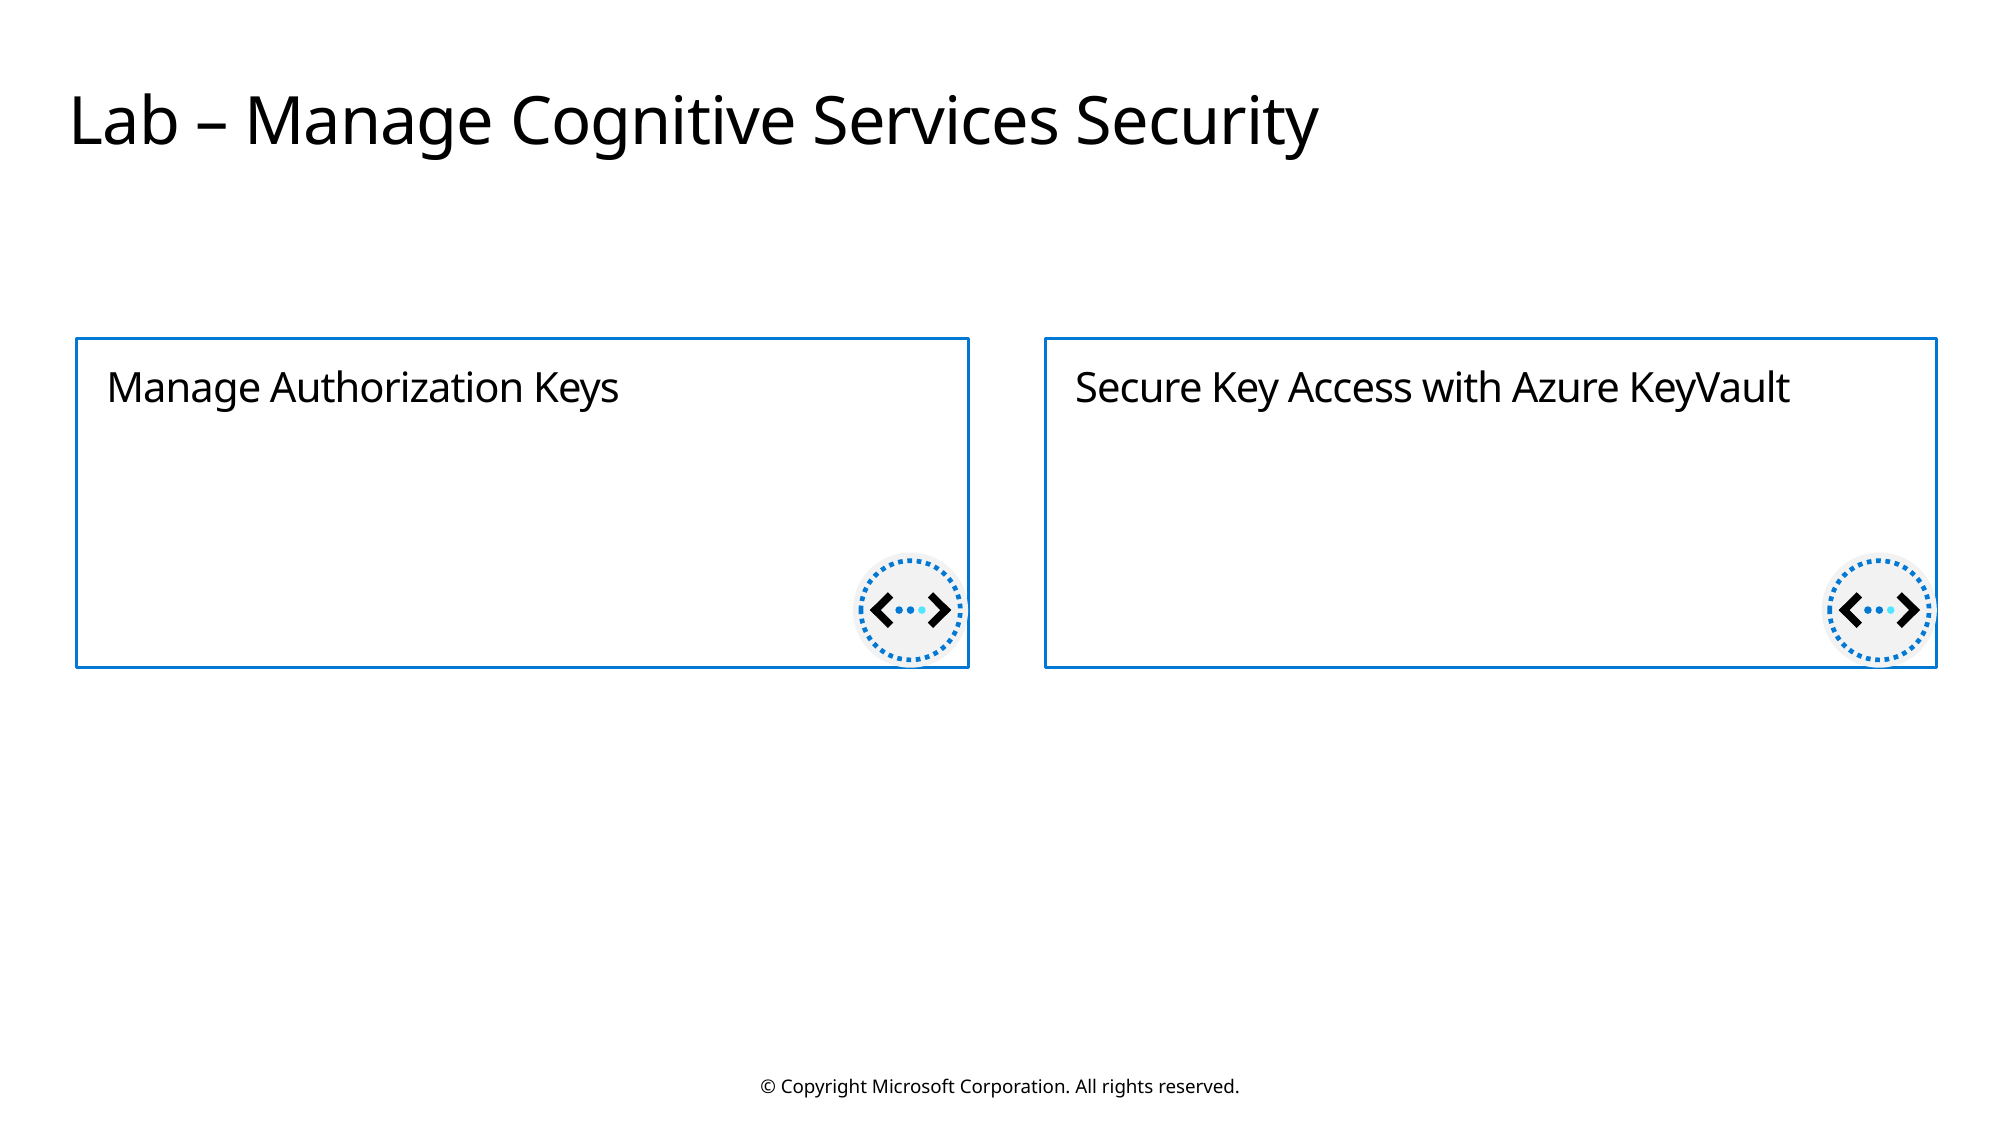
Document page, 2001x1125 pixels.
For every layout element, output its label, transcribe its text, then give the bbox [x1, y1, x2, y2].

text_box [1821, 552, 1938, 668]
list Manage Authorization Keys [75, 337, 970, 669]
title Lab – Manage Cognitive Services Security [68, 72, 1930, 184]
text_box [852, 552, 969, 668]
list Secure Key Access with Azure KeyVault [1044, 337, 1938, 669]
